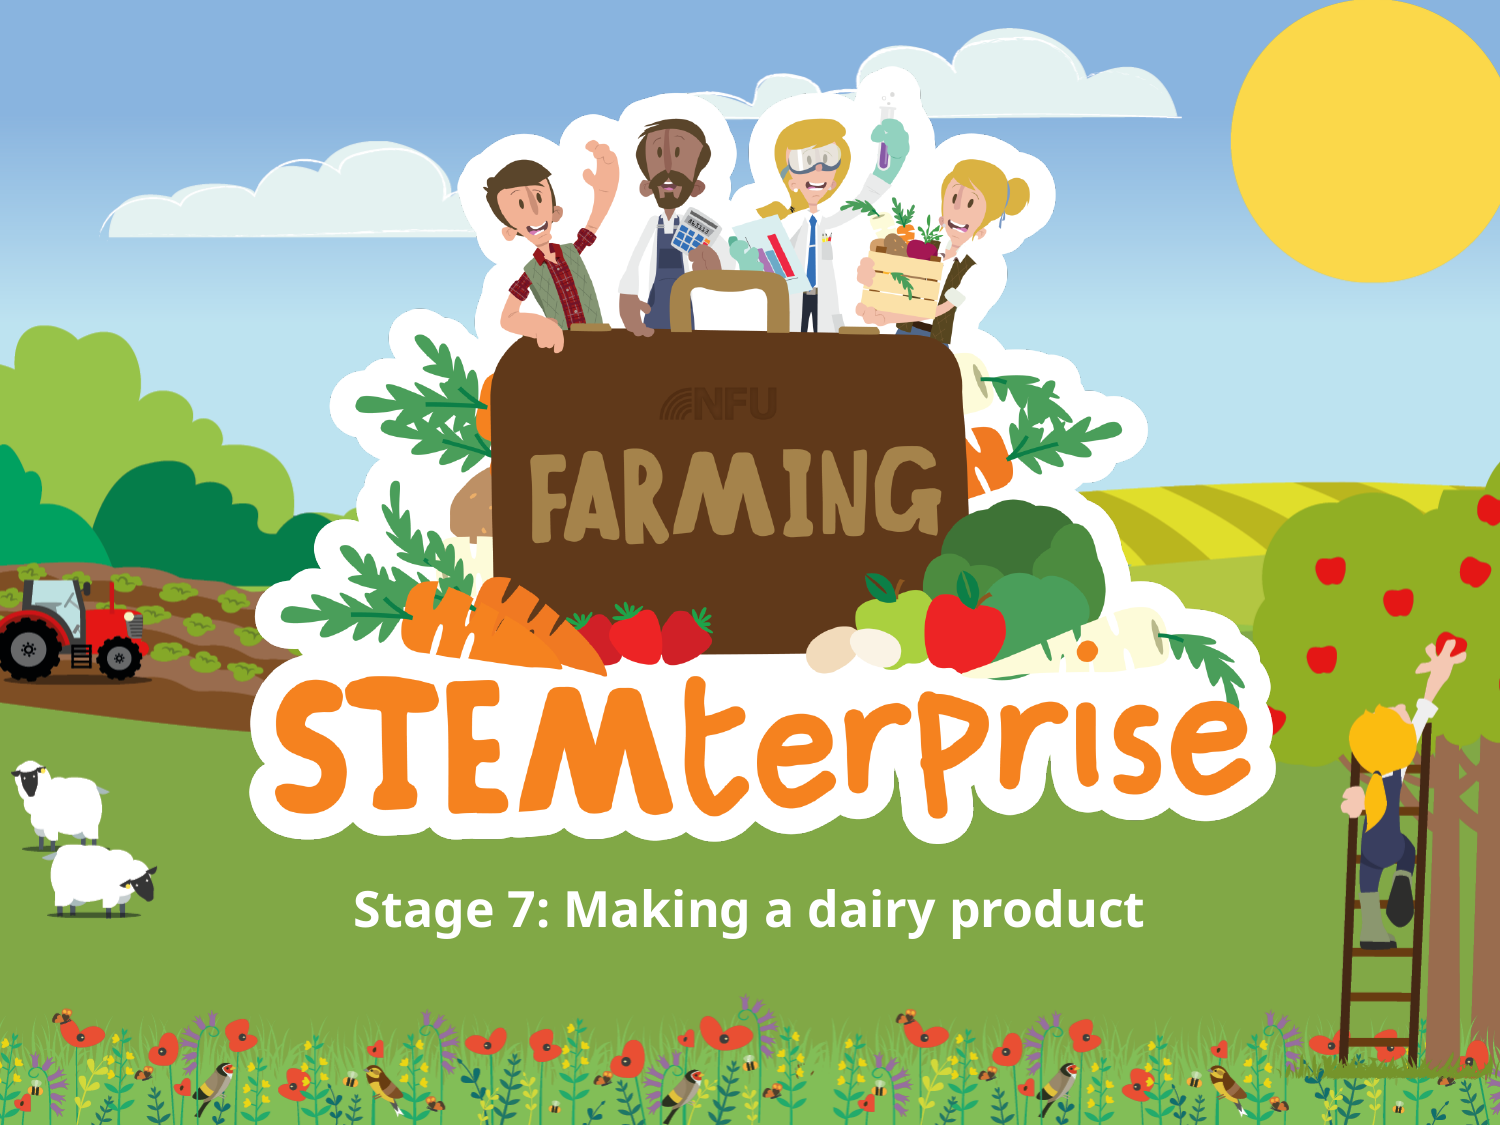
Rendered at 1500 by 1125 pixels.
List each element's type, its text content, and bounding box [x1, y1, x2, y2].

subtitle Stage 7: Making a dairy product [0, 869, 1500, 1125]
picture [0, 0, 1500, 869]
